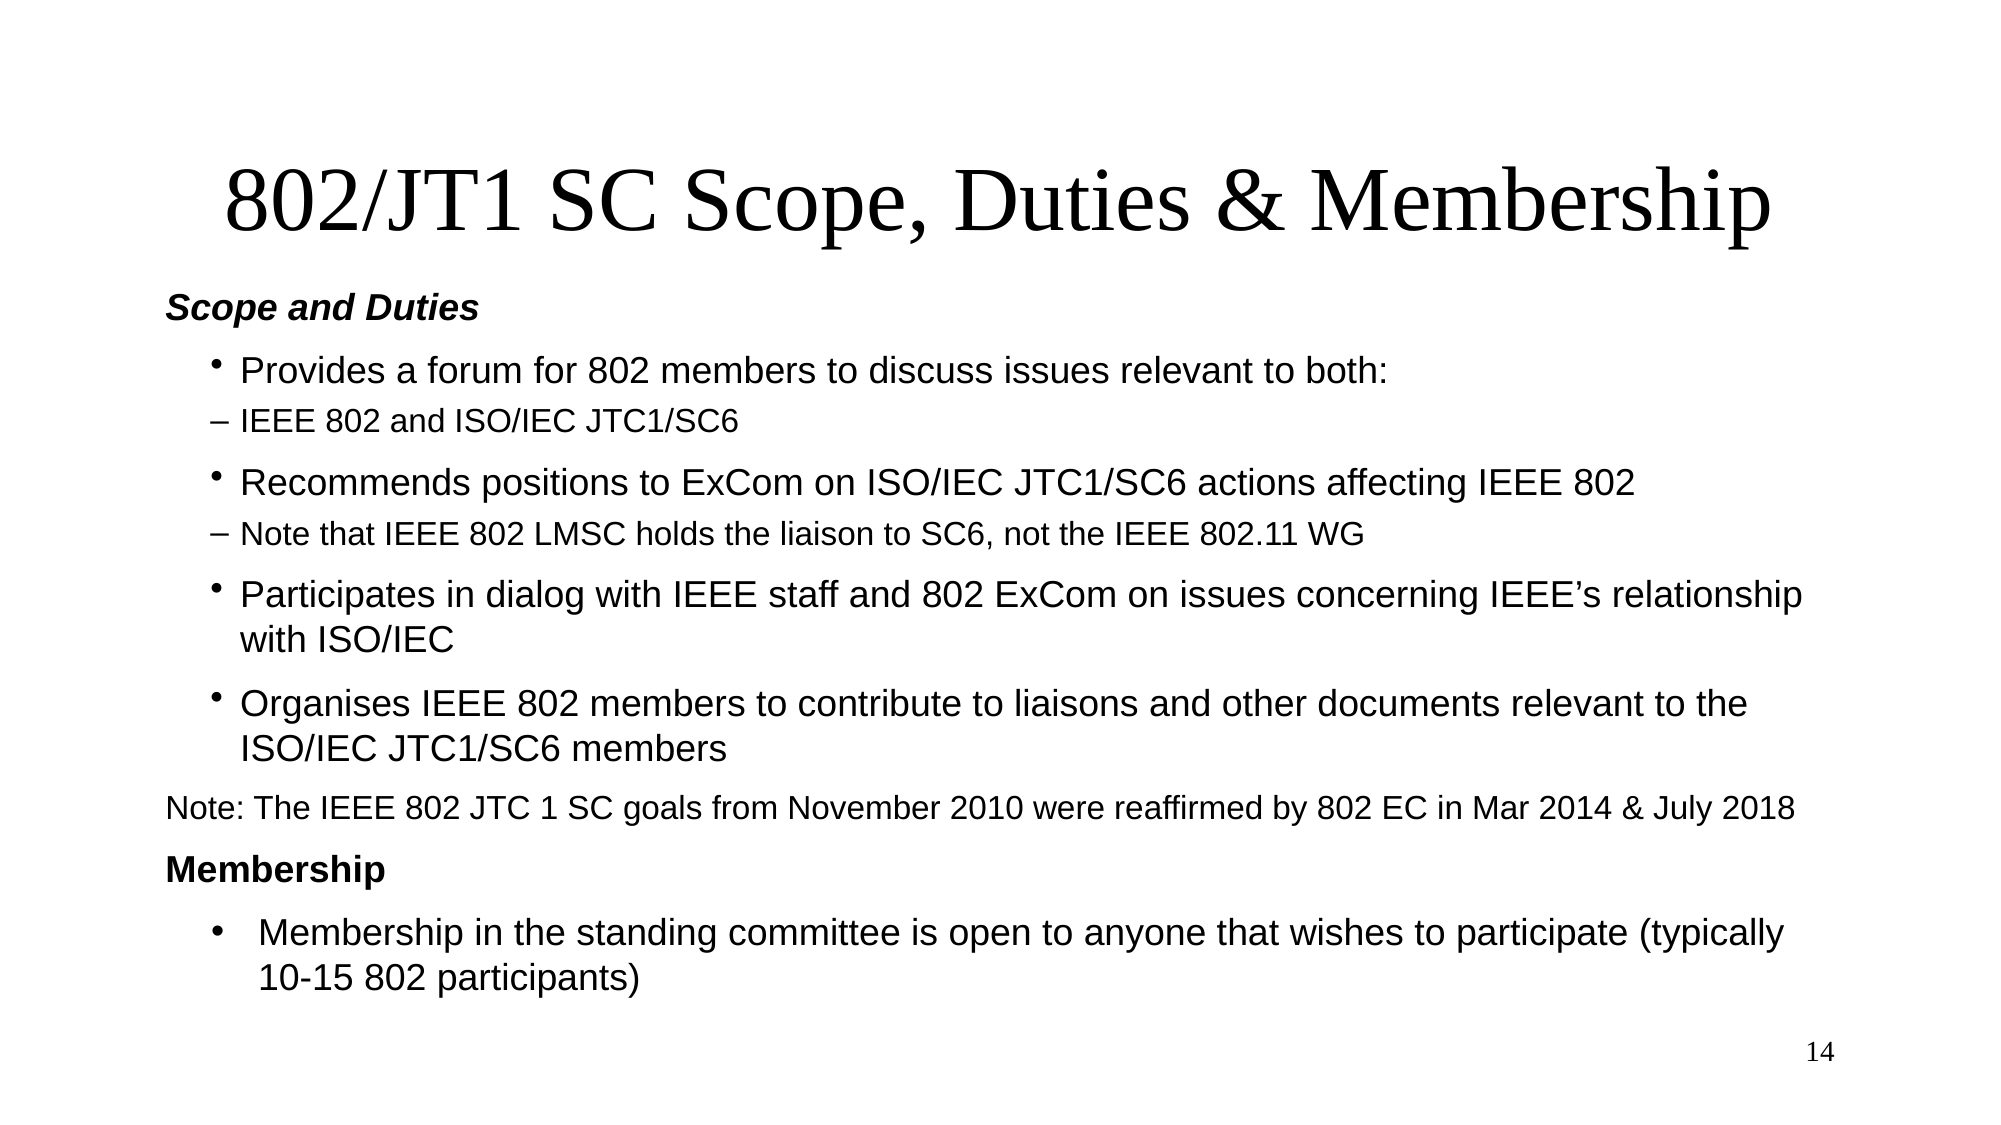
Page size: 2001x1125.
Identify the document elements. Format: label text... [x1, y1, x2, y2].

slide_number 14 [1433, 1024, 1851, 1101]
title 802/JT1 SC Scope, Duties & Membership [149, 99, 1851, 274]
list Scope and Duties Provides a forum for 802 members to discuss issues relevant to both: IEEE 802 and ISO/IEC JTC1/SC6 Recommends positions to ExCom on ISO/IEC JTC1/SC6 actions affecting IEEE 802 Note that IEEE 802 LMSC holds the liaison to SC6, not the IEEE 802.11 WG Participates in dialog with IEEE staff and 802 ExCom on issues concerning IEEE’s relationship with ISO/IEC Organises IEEE 802 members to contribute to liaisons and other documents relevant to the ISO/IEC JTC1/SC6 members Note: The IEEE 802 JTC 1 SC goals from November 2010 were reaffirmed by 802 EC in Mar 2014 & July 2018 Membership Membership in the standing committee is open to anyone that wishes to participate (typically 10-15 802 participants) [149, 274, 1851, 951]
